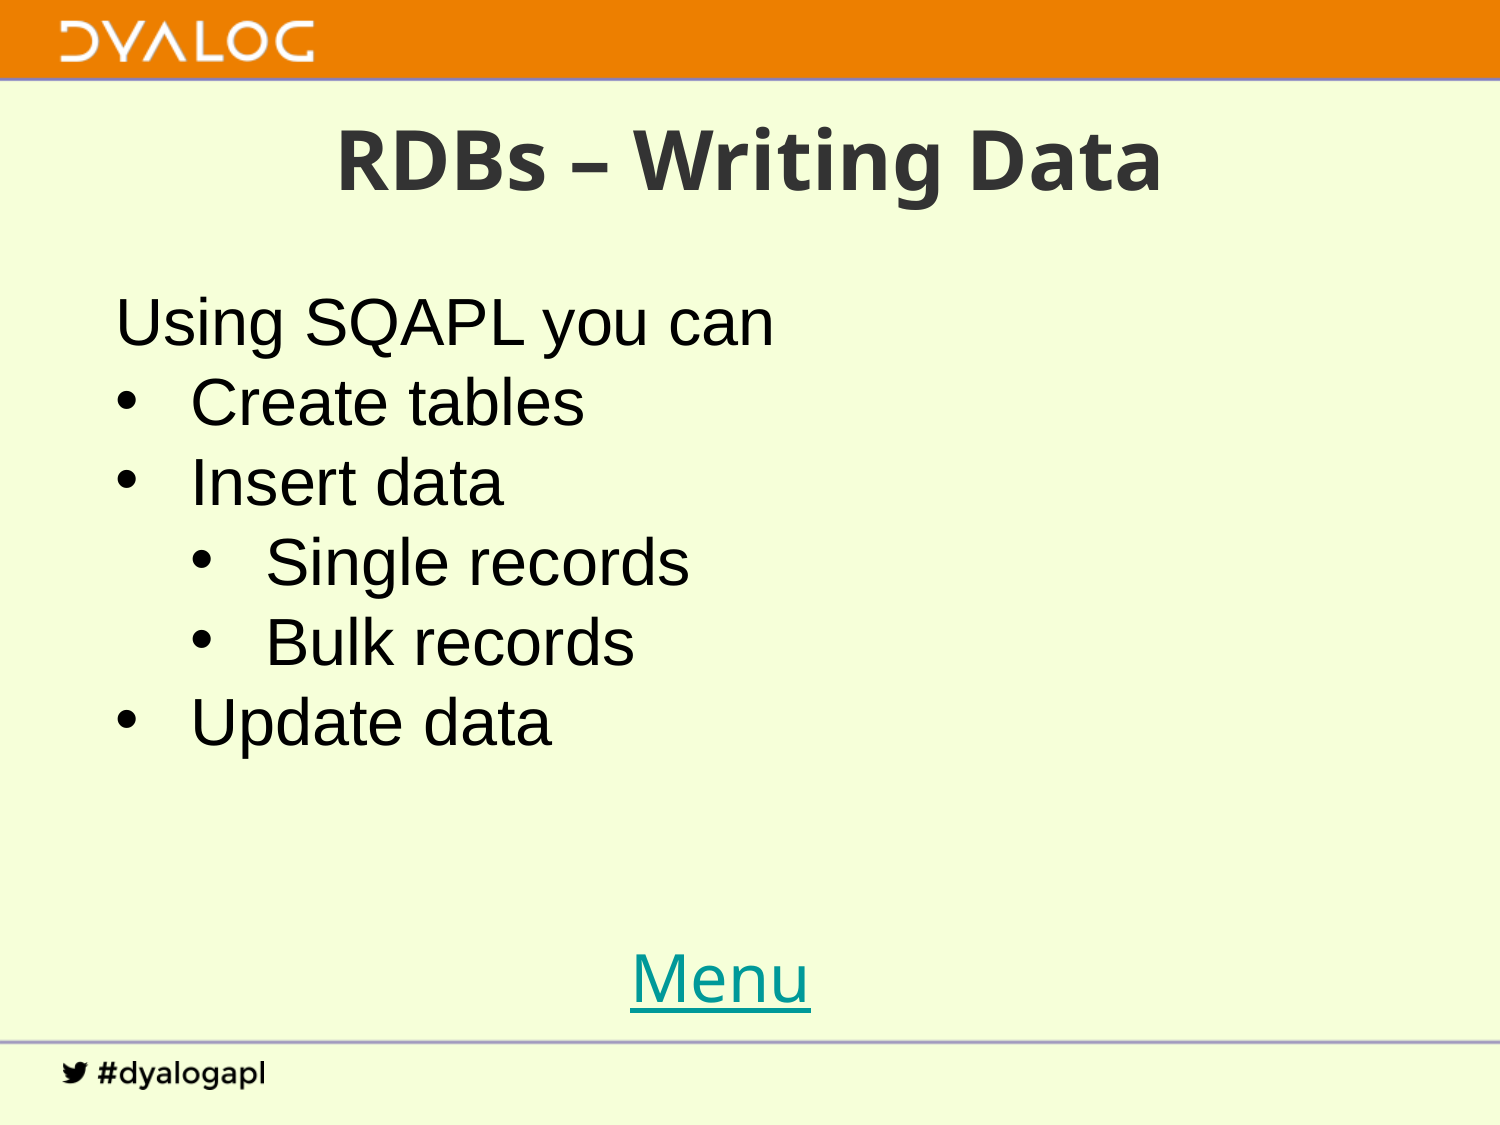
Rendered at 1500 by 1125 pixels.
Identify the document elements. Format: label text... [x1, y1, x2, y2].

title RDBs – Writing Data [112, 99, 1388, 268]
picture [0, 0, 1500, 1125]
subtitle Using SQAPL you can Create tables Insert data Single records Bulk records Update data [100, 271, 1412, 992]
text_box Menu [608, 928, 833, 1035]
